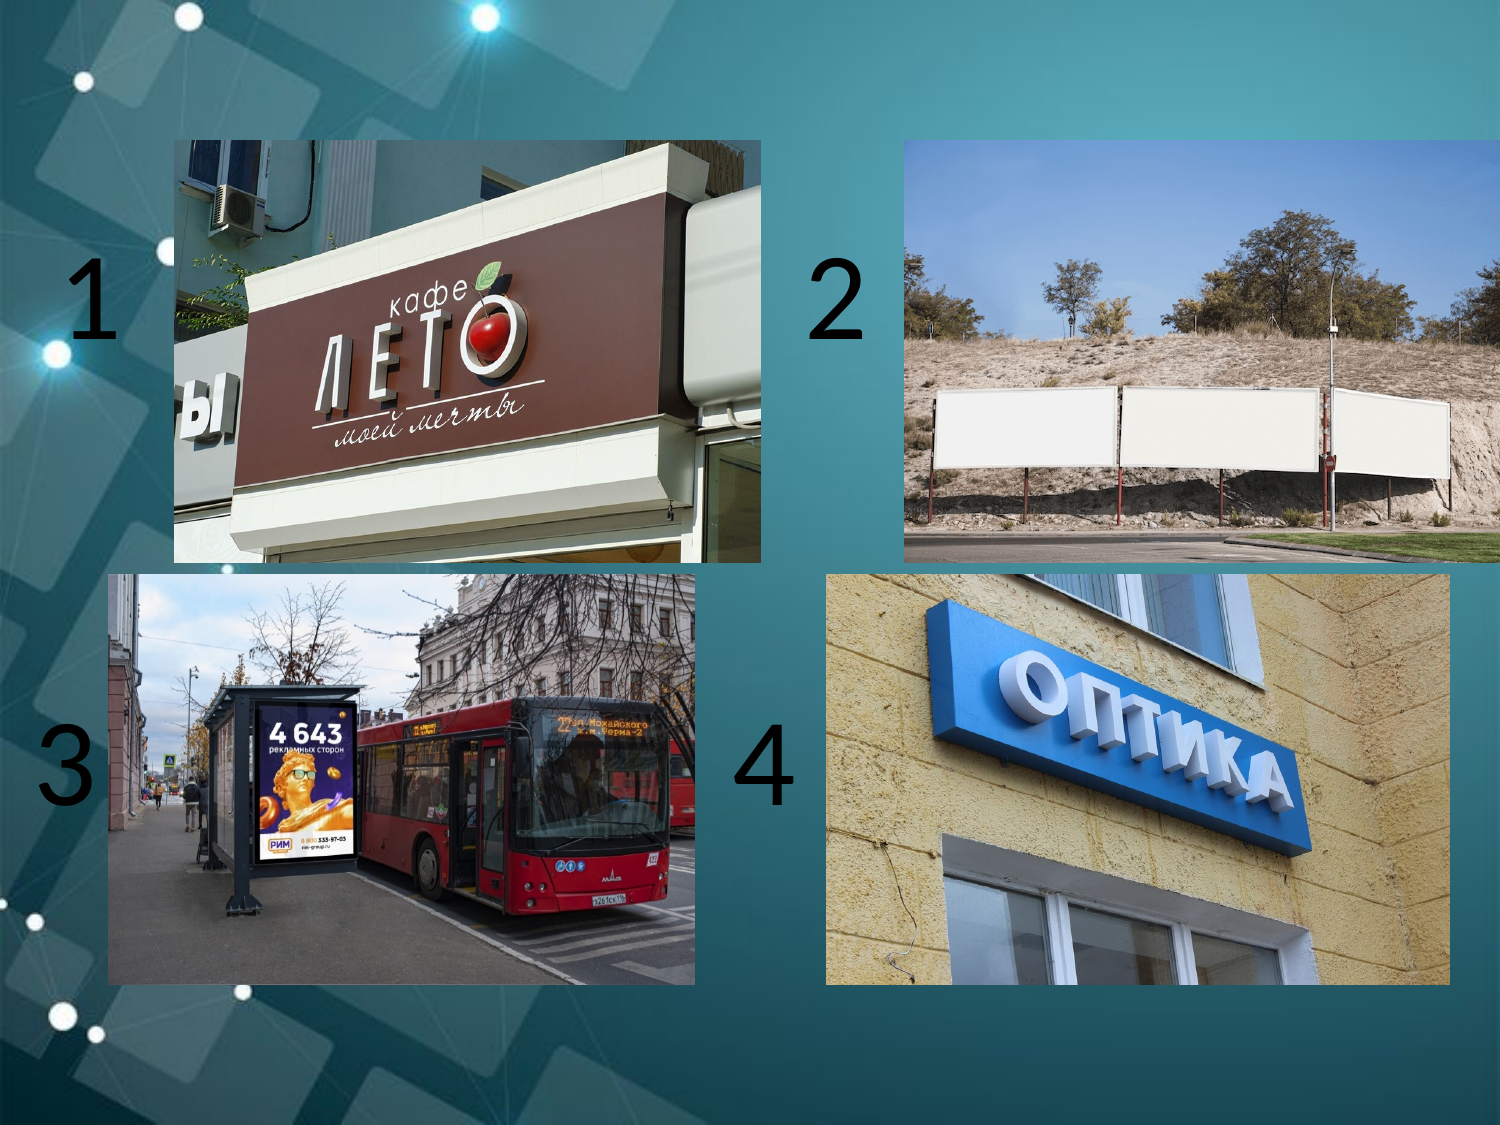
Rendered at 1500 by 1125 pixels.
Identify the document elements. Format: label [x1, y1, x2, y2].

picture [0, 0, 1500, 1125]
list [107, 574, 695, 985]
